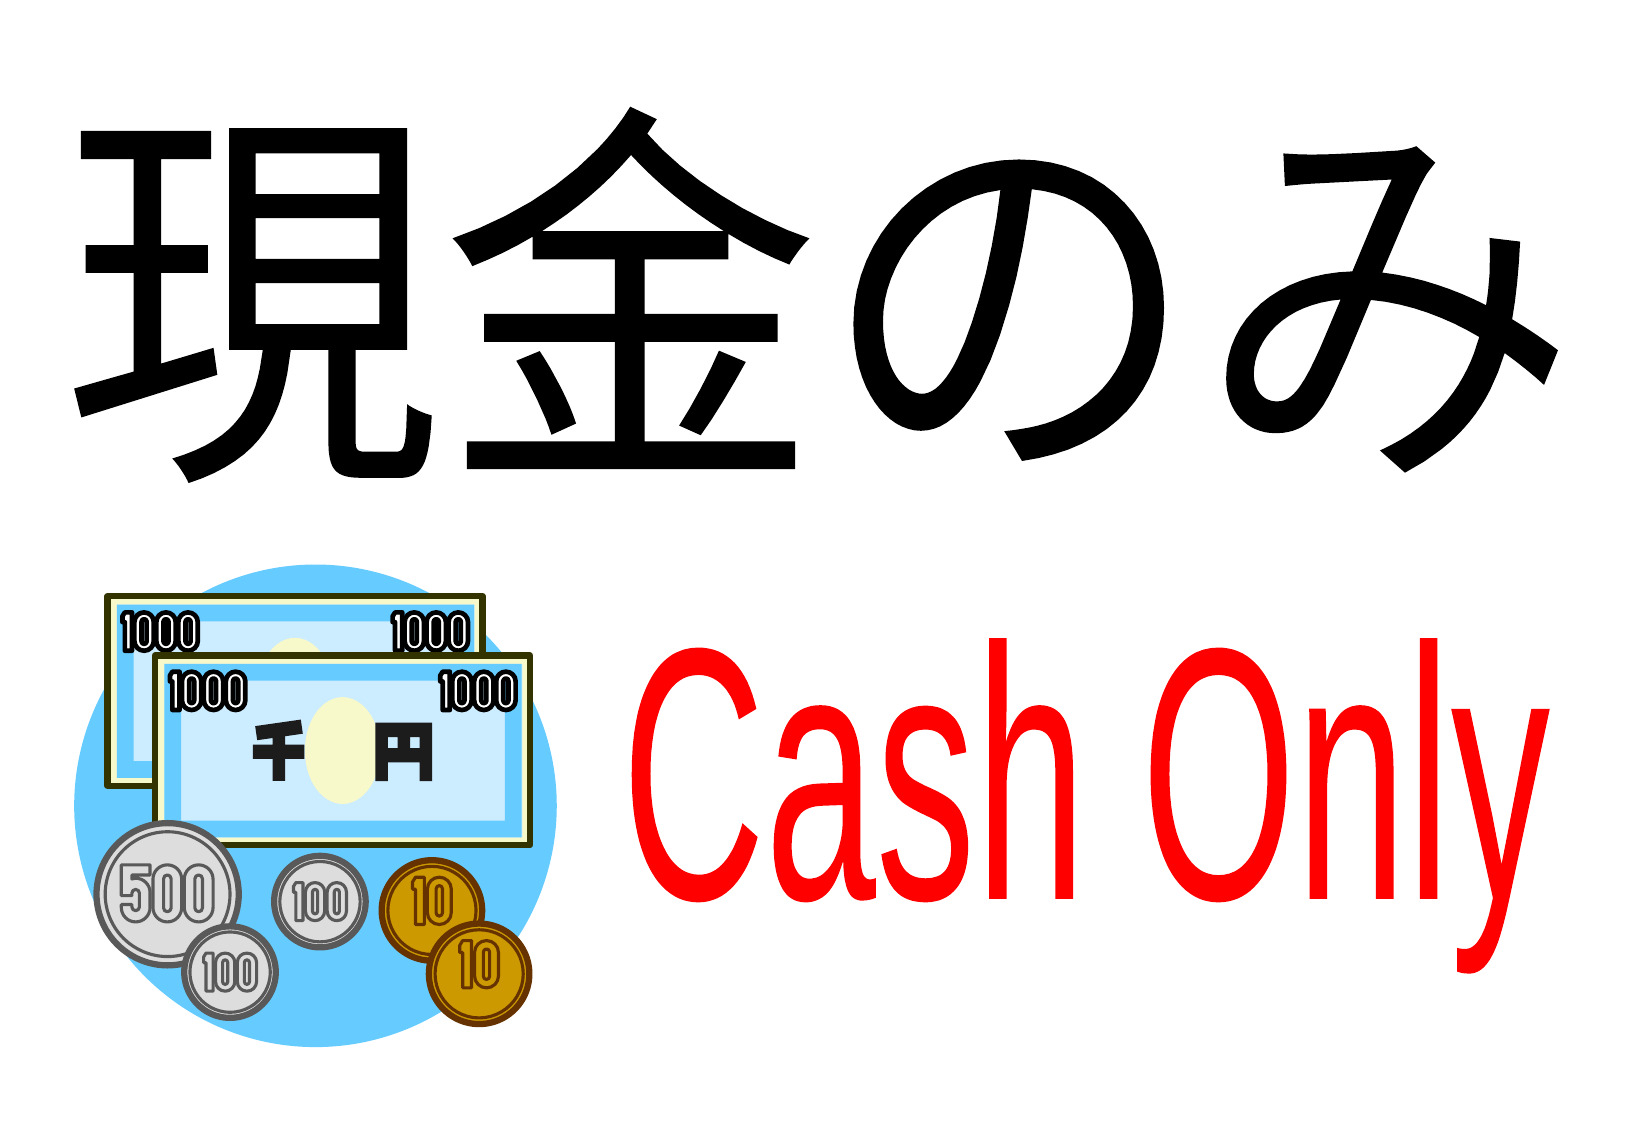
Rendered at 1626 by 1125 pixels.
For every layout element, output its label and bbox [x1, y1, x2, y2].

text_box [73, 564, 557, 1048]
